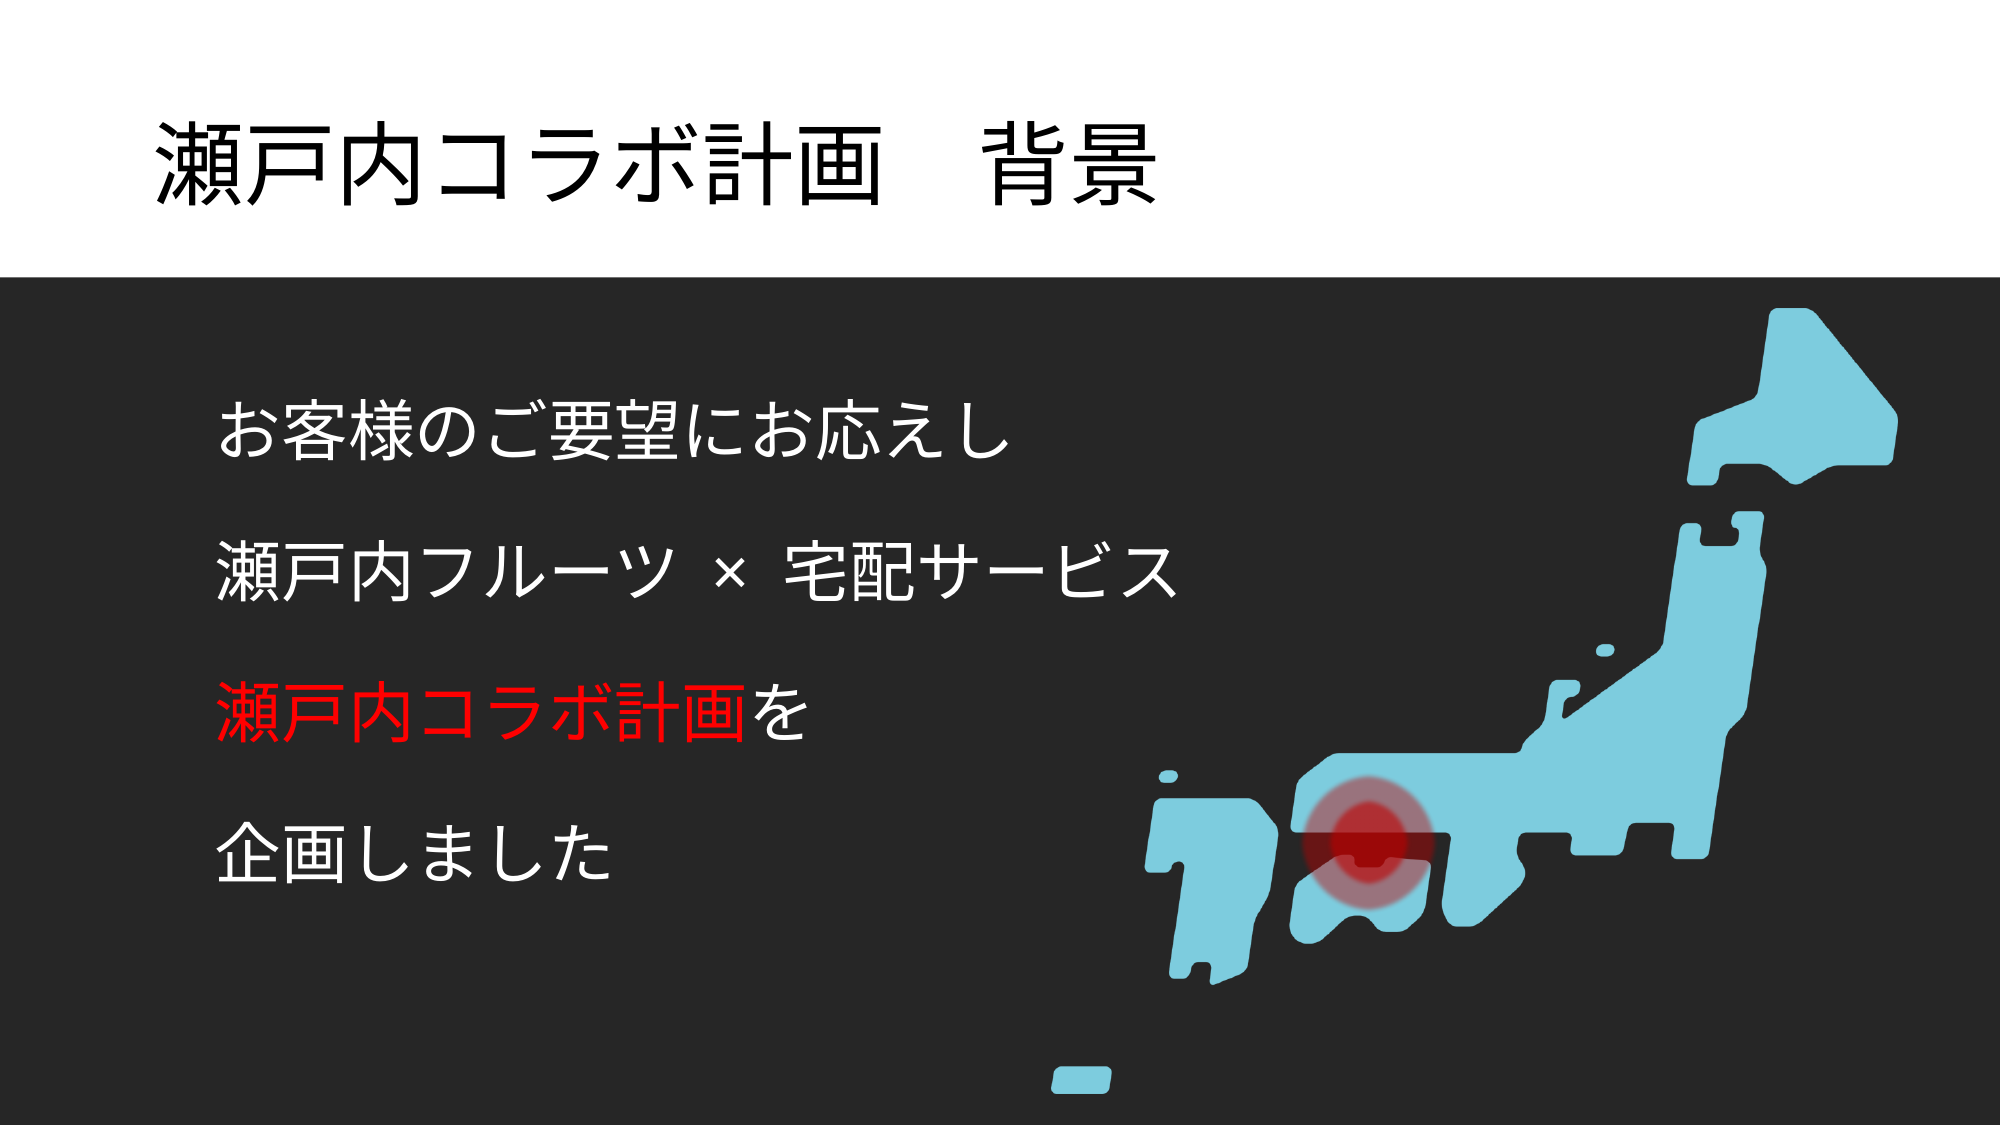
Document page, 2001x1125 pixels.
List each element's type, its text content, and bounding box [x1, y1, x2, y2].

list お客様のご要望にお応えし 瀬戸内フルーツ × 宅配サービス 瀬戸内コラボ計画を 企画しました [199, 341, 1051, 1015]
title 瀬戸内コラボ計画 背景 [137, 59, 1863, 278]
picture [1051, 308, 1898, 1094]
